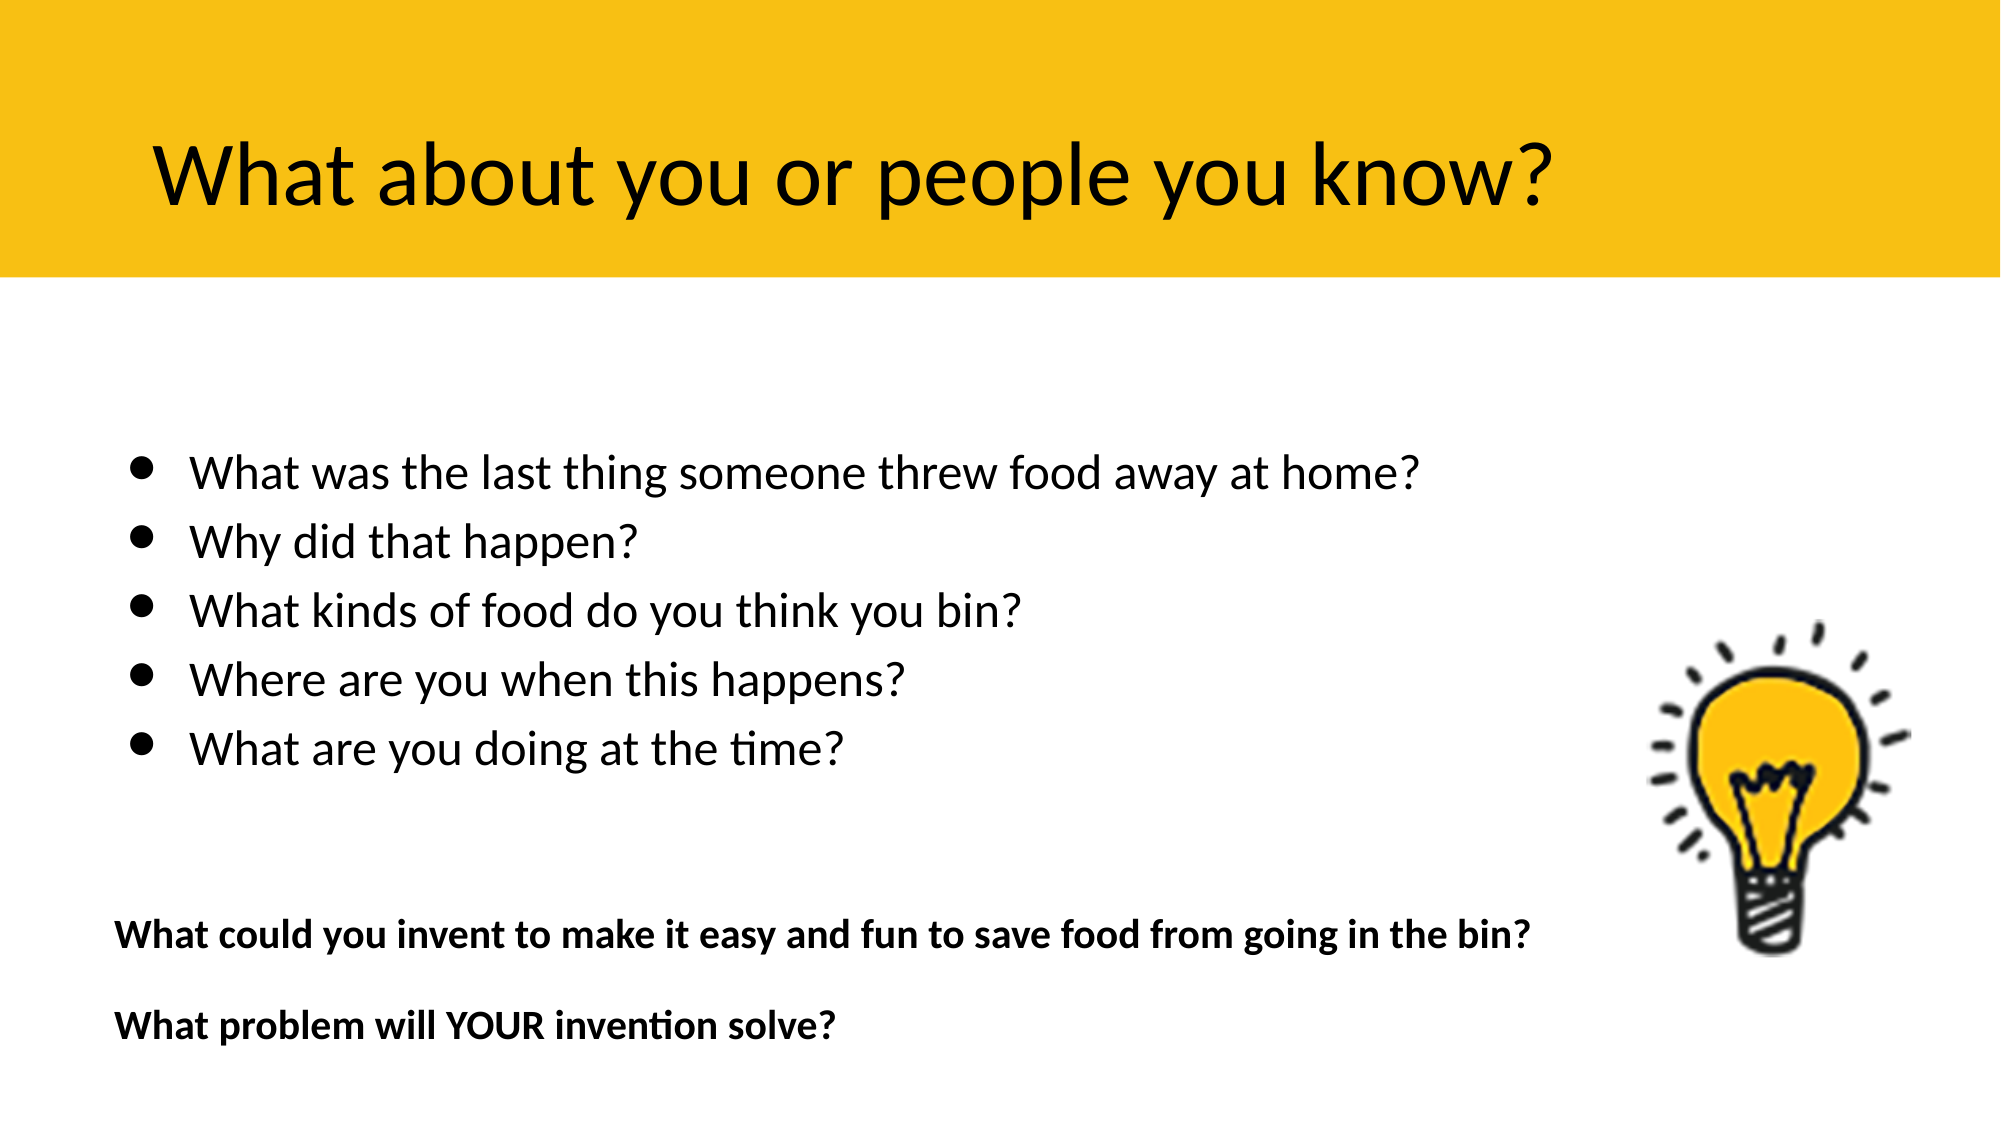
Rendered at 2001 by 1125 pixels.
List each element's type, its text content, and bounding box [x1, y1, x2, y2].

picture [1620, 597, 1923, 977]
title What about you or people you know? [137, 59, 1863, 278]
text_box What was the last thing someone threw food away at home? Why did that happen? What kinds of food do you think you bin? Where are you when this happens? What are you doing at the time? What could you invent to make it easy and fun to save food from going in the bin? What problem will YOUR invention solve? [99, 415, 1783, 977]
